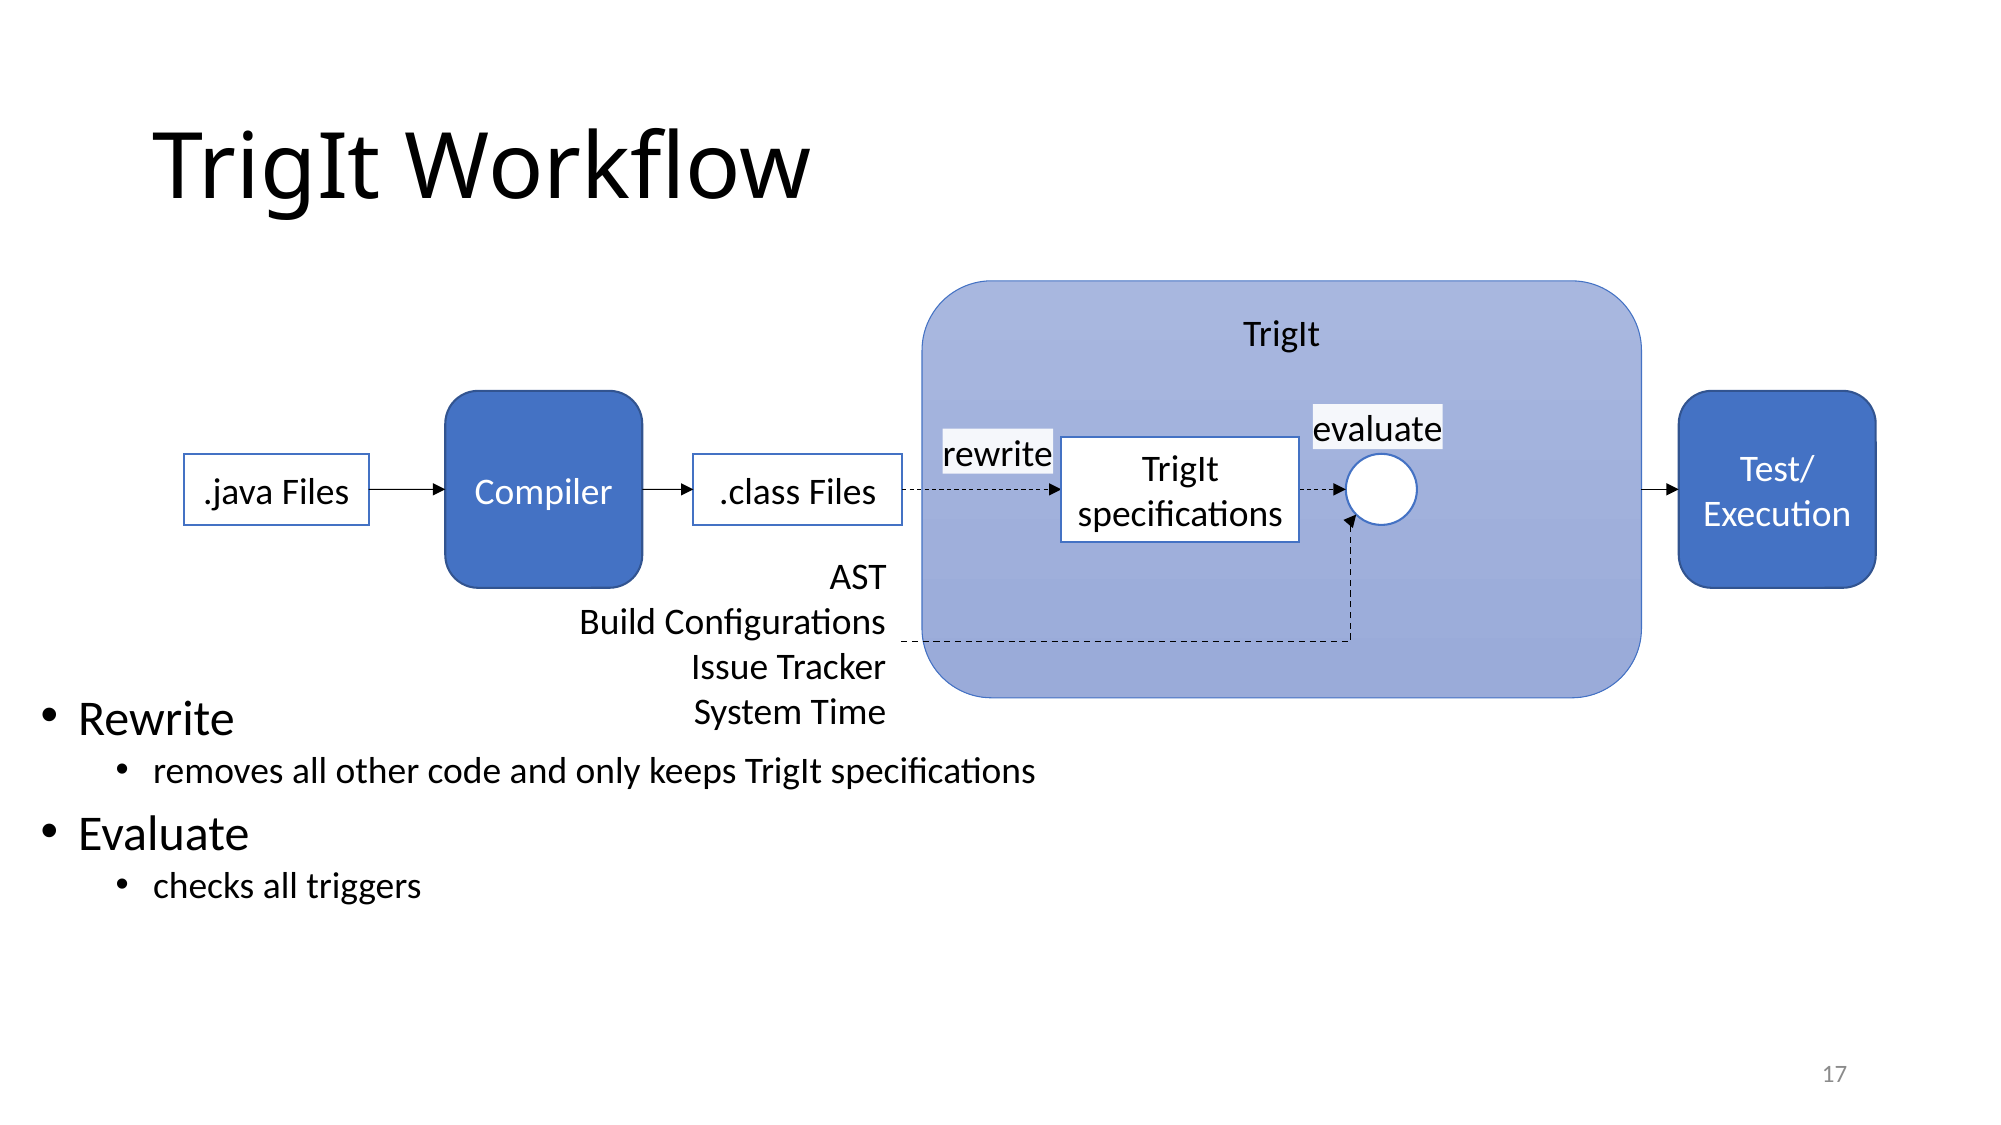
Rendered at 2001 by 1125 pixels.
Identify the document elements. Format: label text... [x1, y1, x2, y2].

text_box TrigIt specifications [1060, 436, 1300, 514]
text_box rewrite [942, 428, 1054, 474]
title TrigIt Workflow [137, 59, 1863, 278]
text_box evaluate [1312, 404, 1443, 450]
text_box [1344, 452, 1419, 526]
text_box AST Build Configurations Issue Tracker System Time [564, 544, 902, 689]
text_box Compiler [444, 389, 644, 589]
text_box TrigIt [921, 280, 1643, 699]
text_box .class Files [692, 453, 903, 526]
text_box .java Files [183, 453, 370, 526]
list Rewrite removes all other code and only keeps TrigIt specifications Evaluate checks all triggers [25, 689, 1244, 1043]
slide_number 17 [1412, 1042, 1863, 1103]
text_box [903, 514, 1357, 643]
text_box Test/ Execution [1677, 389, 1877, 589]
